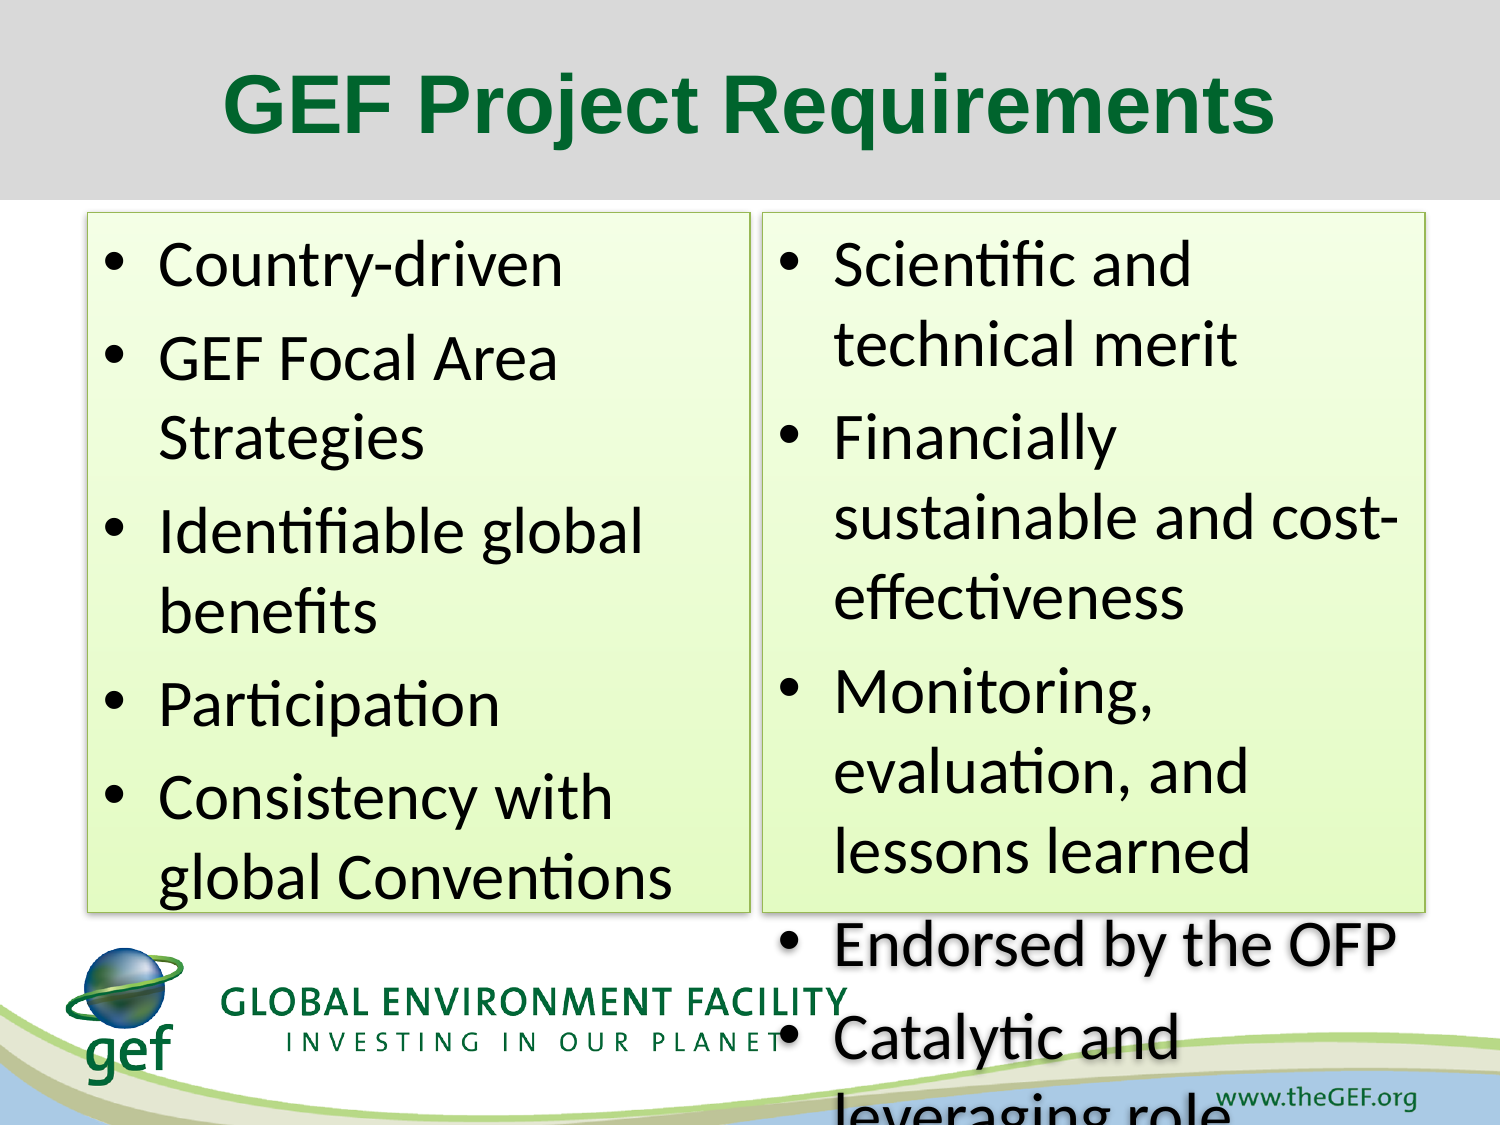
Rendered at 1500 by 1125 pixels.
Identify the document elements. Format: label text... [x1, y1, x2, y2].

list Scientific and technical merit Financially sustainable and cost-effectiveness Monitoring, evaluation, and lessons learned Endorsed by the OFP Catalytic and leveraging role [762, 212, 1426, 913]
picture [0, 920, 1500, 1125]
text_box GEF Project Requirements [0, 0, 1500, 200]
list Country-driven GEF Focal Area Strategies Identifiable global benefits Participation Consistency with global Conventions [87, 212, 751, 913]
